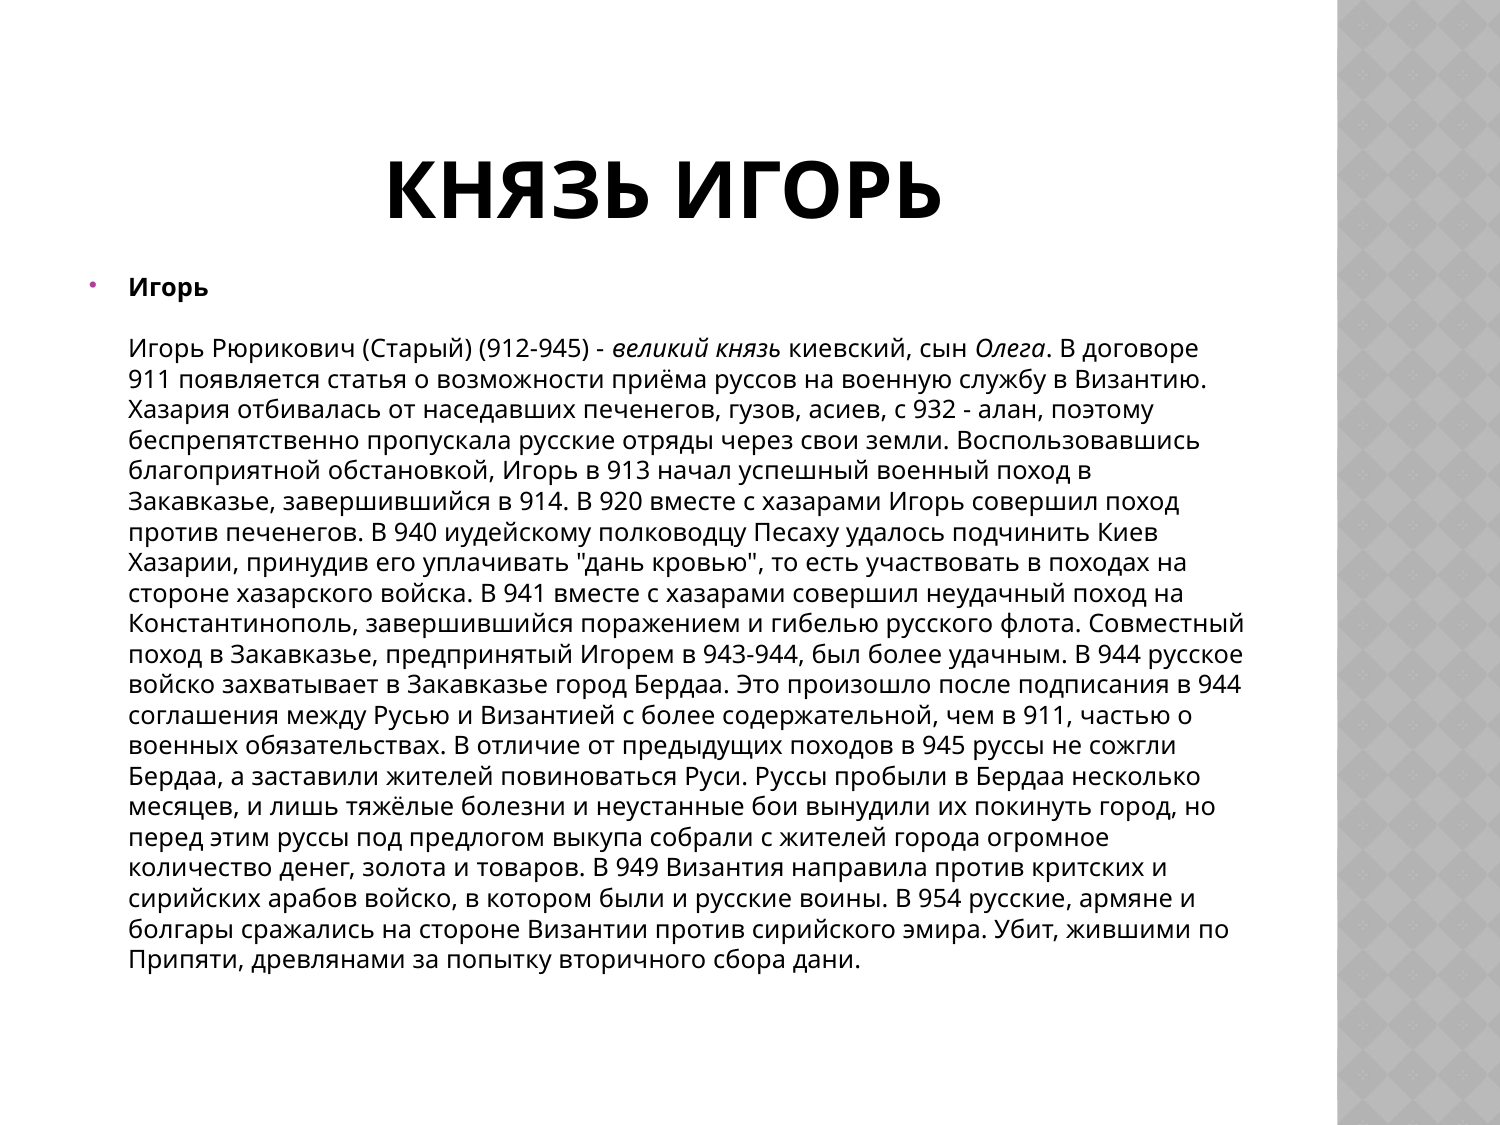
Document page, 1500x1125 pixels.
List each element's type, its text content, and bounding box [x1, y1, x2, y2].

title Князь Игорь [70, 46, 1258, 235]
list Игорь Игорь Рюрикович (Старый) (912-945) - великий князь киевский, сын Олега. В договоре 911 появляется статья о возможности приёма руссов на военную службу в Византию. Хазария отбивалась от наседавших печенегов, гузов, асиев, с 932 - алан, поэтому беспрепятственно пропускала русские отряды через свои земли. Воспользовавшись благоприятной обстановкой, Игорь в 913 начал успешный военный поход в Закавказье, завершившийся в 914. В 920 вместе с хазарами Игорь совершил поход против печенегов. В 940 иудейскому полководцу Песаху удалось подчинить Киев Хазарии, принудив его уплачивать "дань кровью", то есть участвовать в походах на стороне хазарского войска. В 941 вместе с хазарами совершил неудачный поход на Константинополь, завершившийся поражением и гибелью русского флота. Совместный поход в Закавказье, предпринятый Игорем в 943-944, был более удачным. В 944 русское войско захватывает в Закавказье город Бердаа. Это произошло после подписания в 944 соглашения между Русью и Византией с более содержательной, чем в 911, частью о военных обязательствах. В отличие от предыдущих походов в 945 руссы не сожгли Бердаа, а заставили жителей повиноваться Руси. Руссы пробыли в Бердаа несколько месяцев, и лишь тяжёлые болезни и неустанные бои вынудили их покинуть город, но перед этим руссы под предлогом выкупа собрали с жителей города огромное количество денег, золота и товаров. В 949 Византия направила против критских и сирийских арабов войско, в котором были и русские воины. В 954 русские, армяне и болгары сражались на стороне Византии против сирийского эмира. Убит, жившими по Припяти, древлянами за попытку вторичного сбора дани. [75, 264, 1263, 1059]
